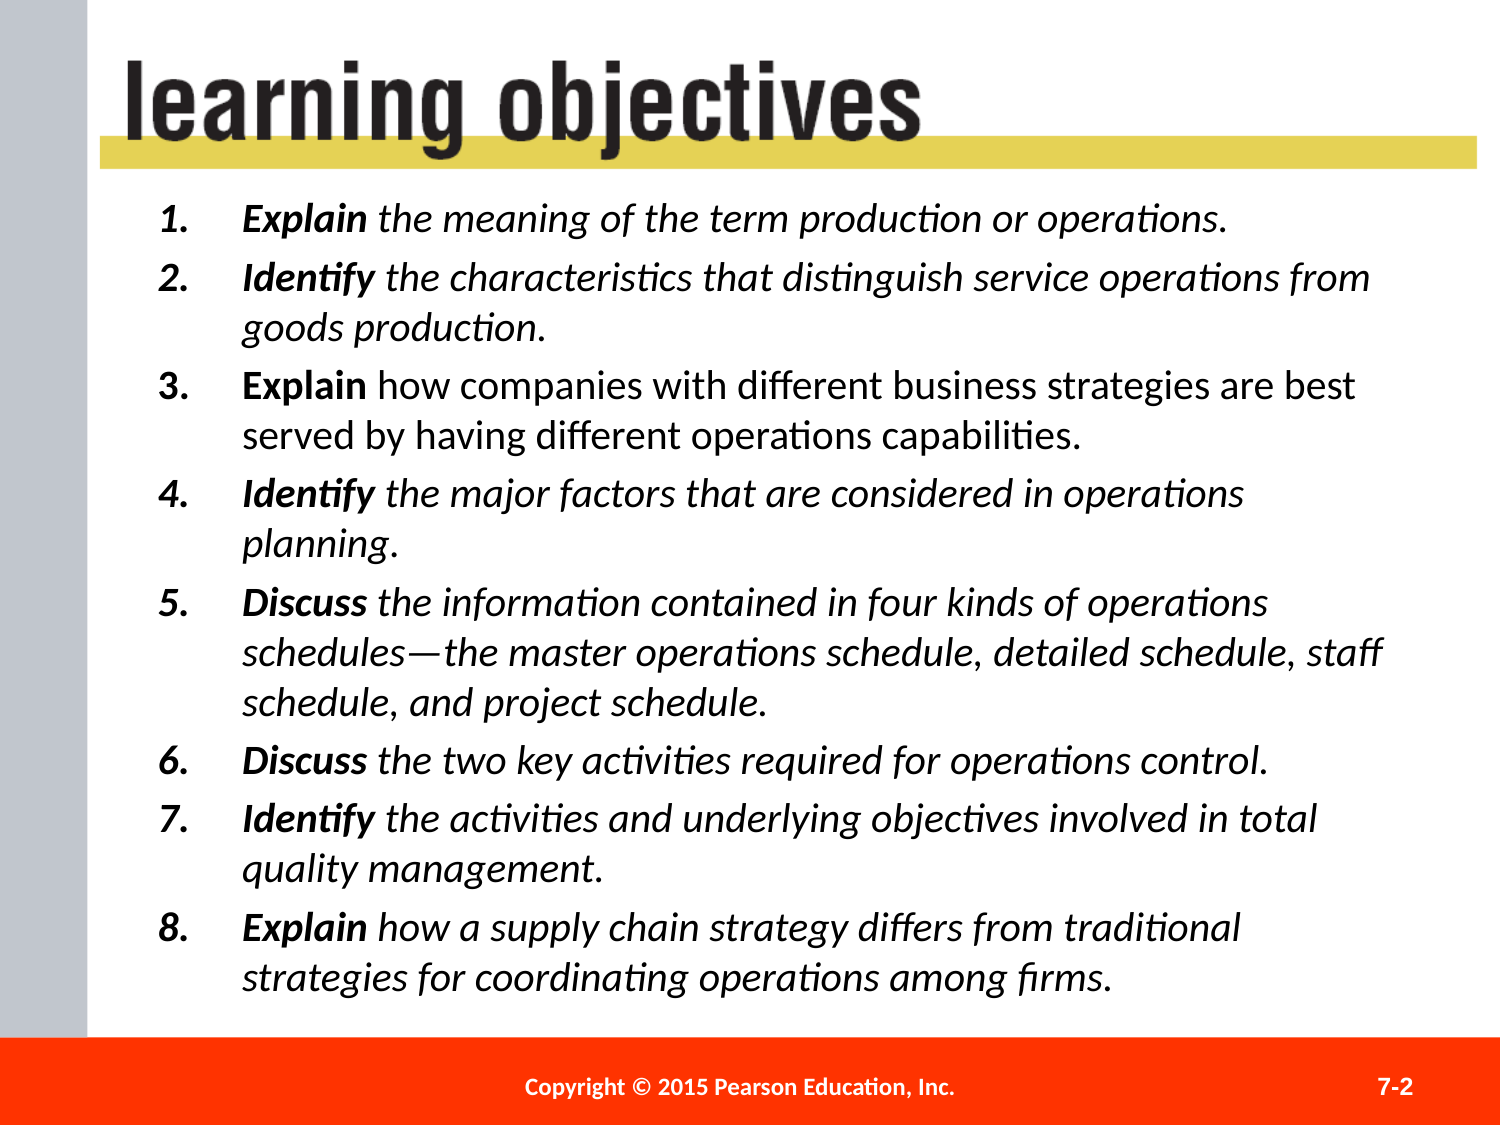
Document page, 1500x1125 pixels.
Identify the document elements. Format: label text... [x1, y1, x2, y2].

list Explain the meaning of the term production or operations. Identify the characteristics that distinguish service operations from goods production. Explain how companies with different business strategies are best served by having different operations capabilities. Identify the major factors that are considered in operations planning. Discuss the information contained in four kinds of operations schedules—the master operations schedule, detailed schedule, staff schedule, and project schedule. Discuss the two key activities required for operations control. Identify the activities and underlying objectives involved in total quality management. Explain how a supply chain strategy differs from traditional strategies for coordinating operations among firms. [142, 183, 1406, 1023]
